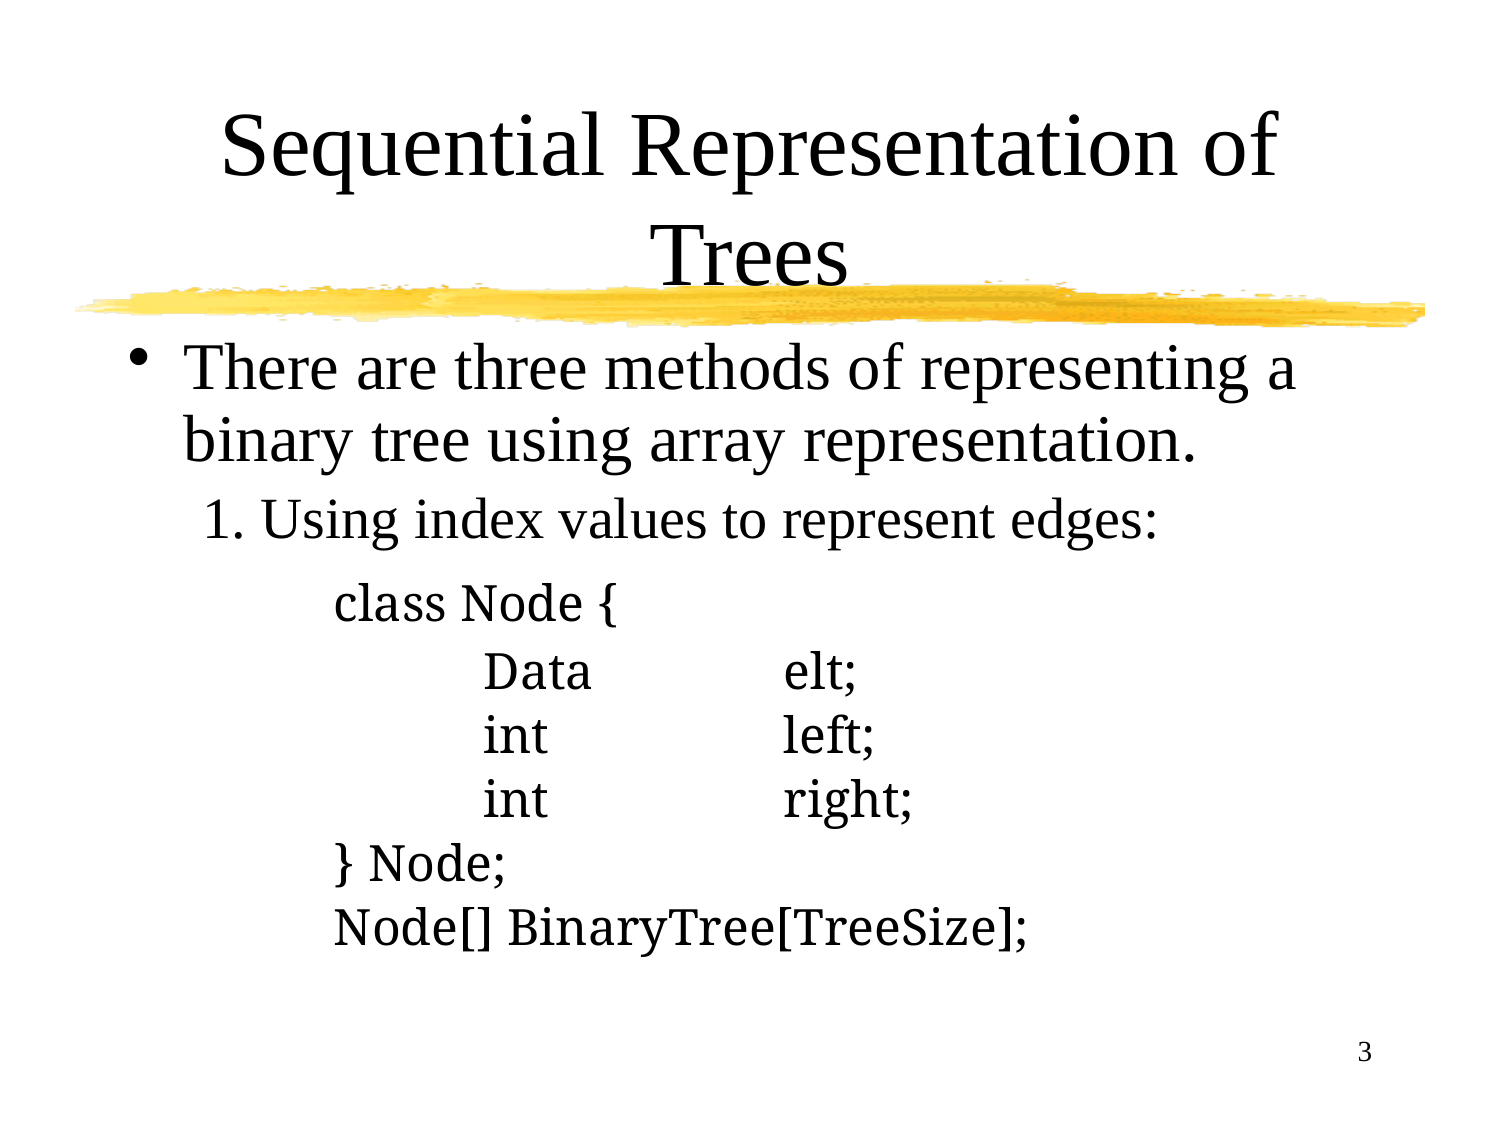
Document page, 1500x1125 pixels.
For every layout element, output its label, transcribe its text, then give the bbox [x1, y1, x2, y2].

list There are three methods of representing a binary tree using array representation. 1. Using index values to represent edges: class Node { Data elt; int left; int right; } Node; Node[] BinaryTree[TreeSize]; [112, 324, 1388, 1001]
picture [75, 274, 1425, 338]
title Sequential Representation of Trees [112, 99, 1388, 288]
slide_number 3 [1074, 1024, 1388, 1101]
